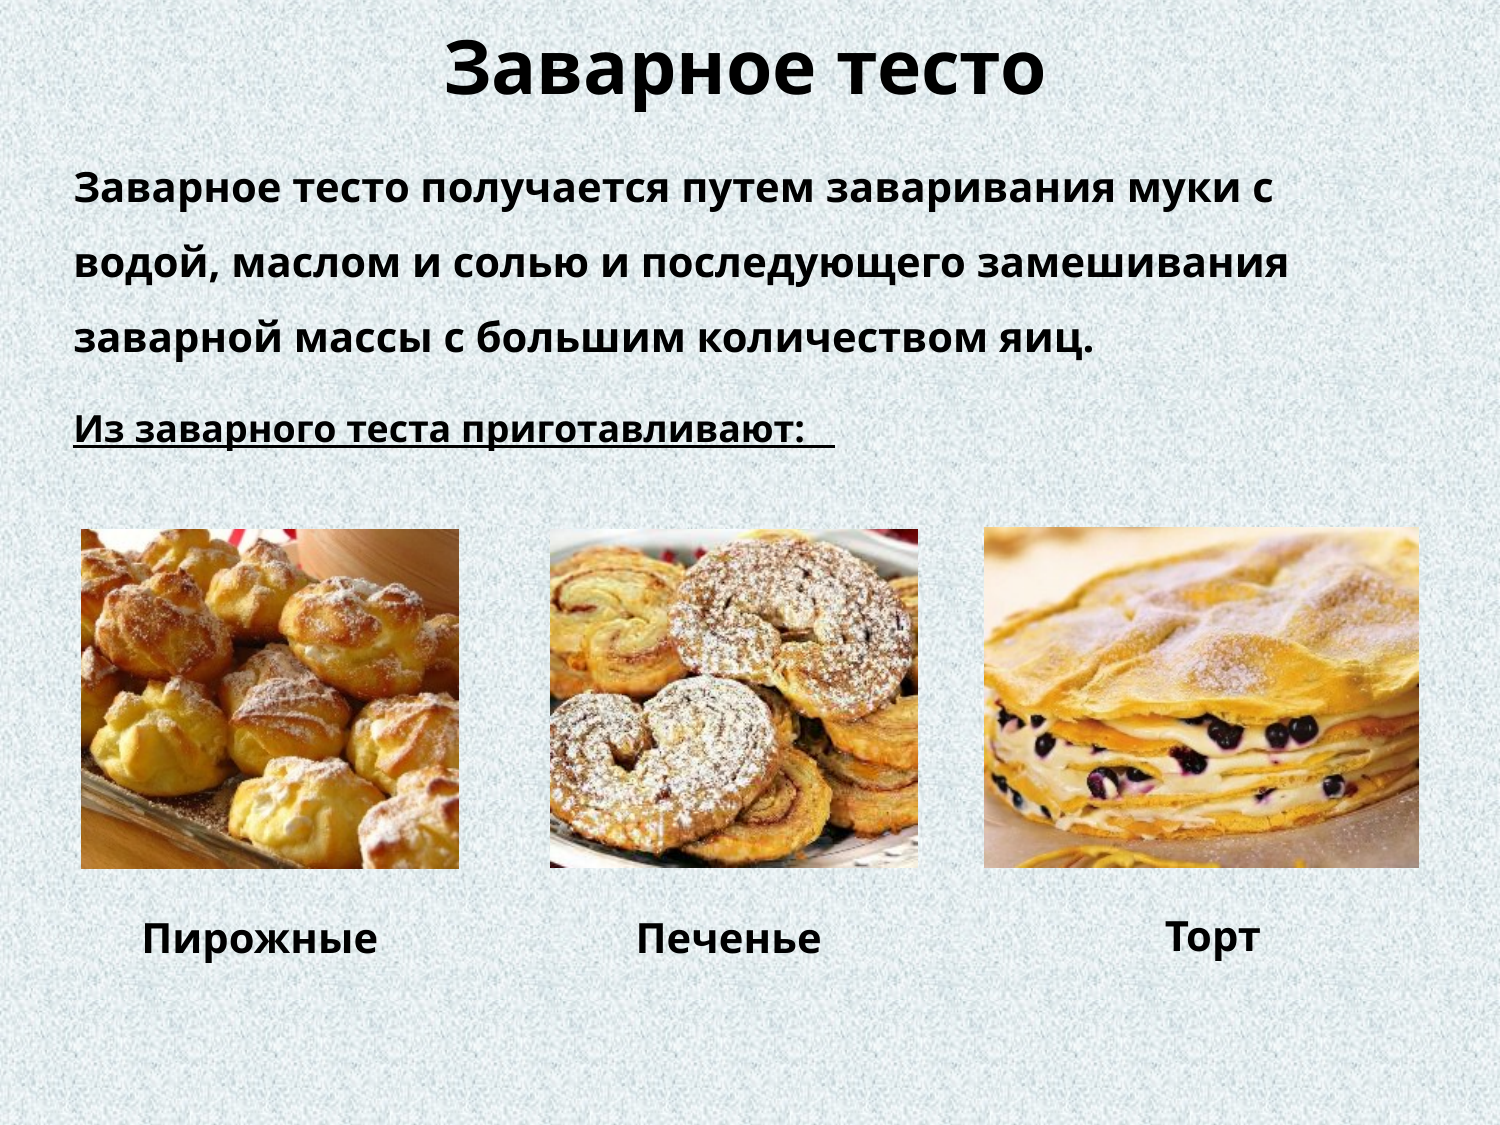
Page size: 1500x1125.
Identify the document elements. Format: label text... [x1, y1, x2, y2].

text_box Заварное тесто получается путем заваривания муки с водой, маслом и солью и последующего замешивания заварной массы с большим количеством яиц. [58, 128, 1442, 444]
text_box Пирожные [126, 904, 405, 969]
text_box Печенье [620, 904, 848, 970]
title Заварное тесто [70, 0, 1421, 130]
picture [0, 0, 1500, 1125]
text_box Из заварного теста приготавливают: [58, 375, 1102, 458]
text_box Торт [1150, 902, 1287, 968]
